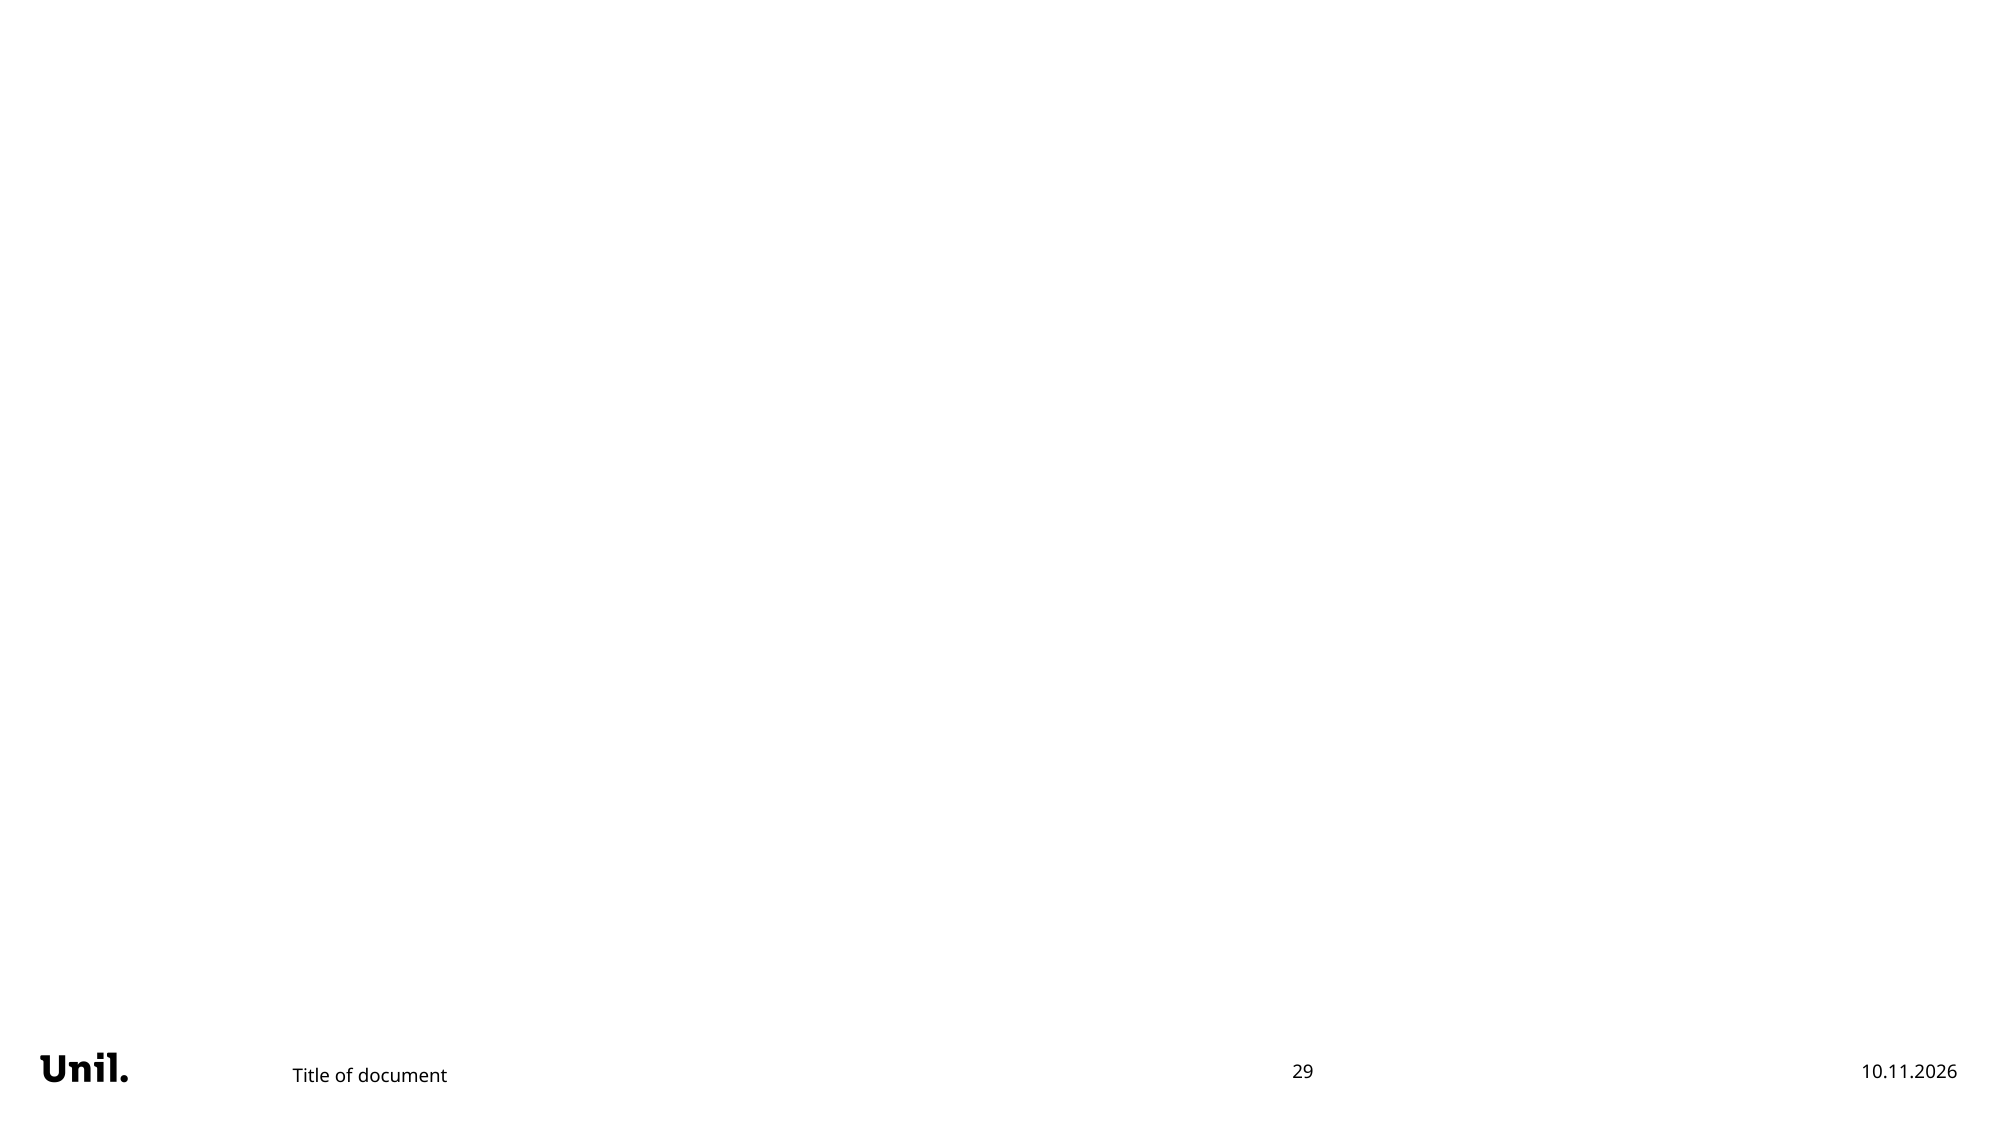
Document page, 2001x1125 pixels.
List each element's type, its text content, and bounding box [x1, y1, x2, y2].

footer Title of document [292, 1011, 1048, 1087]
slide_number 29 [1250, 1037, 1355, 1086]
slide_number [1789, 1026, 1958, 1086]
picture [27, 1042, 141, 1095]
